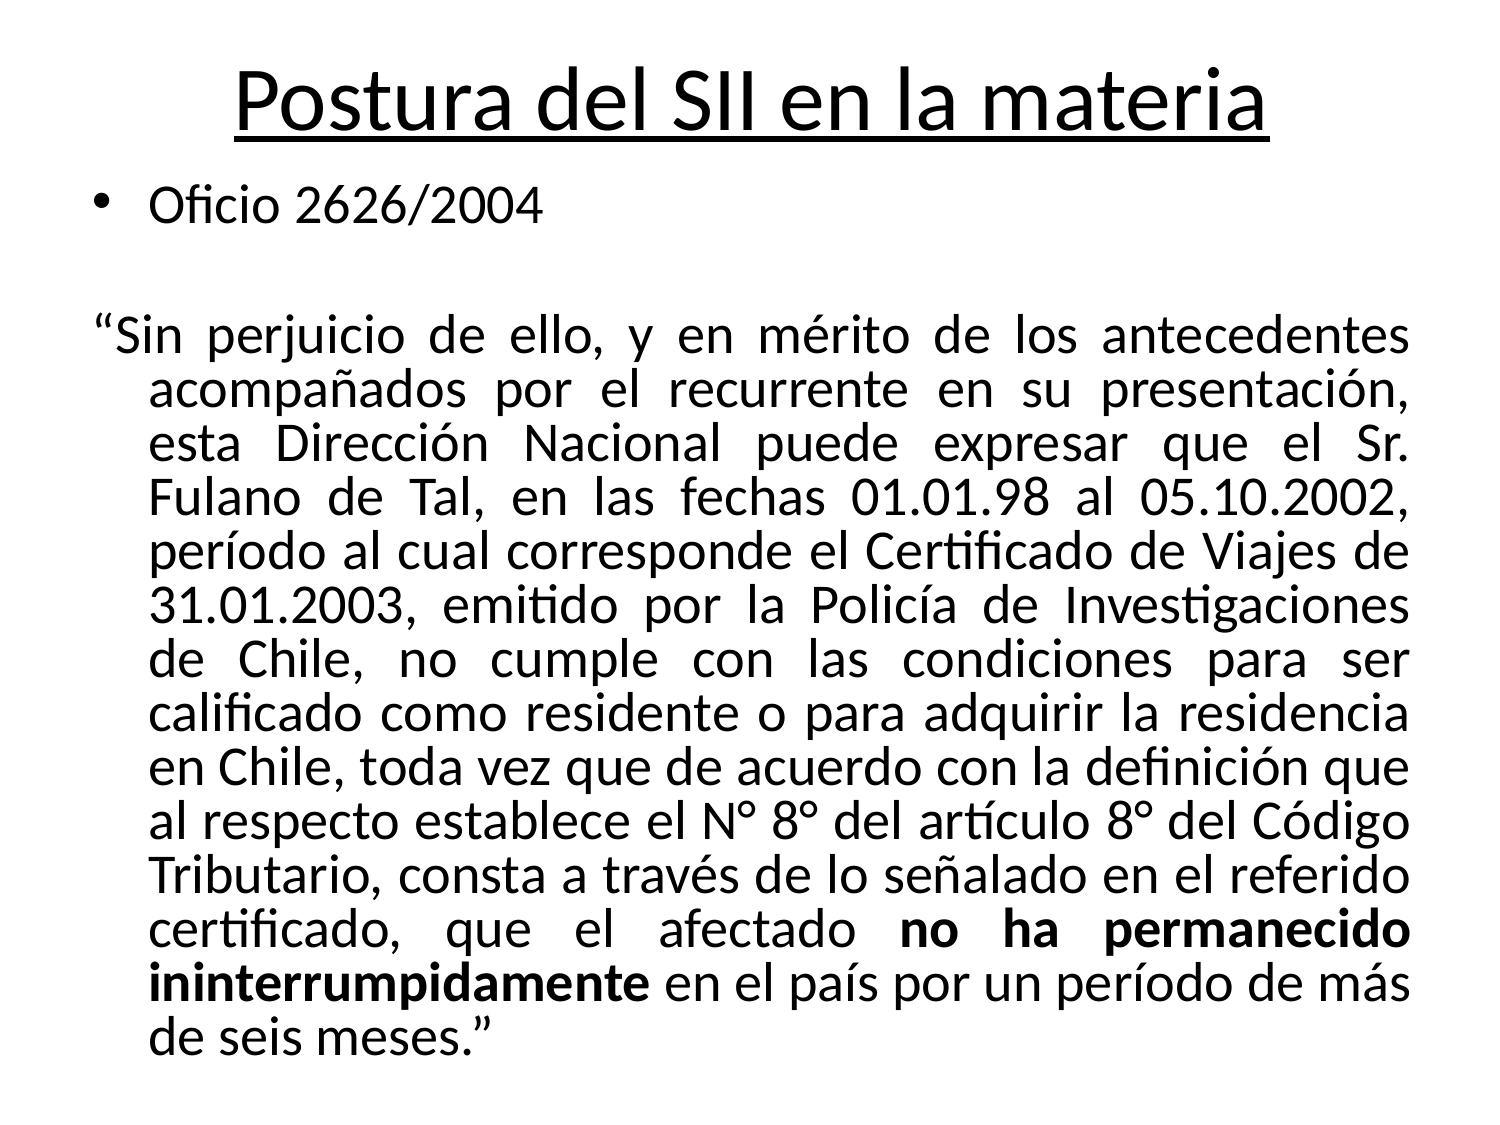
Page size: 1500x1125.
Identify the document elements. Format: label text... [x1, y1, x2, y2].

title Postura del SII en la materia [76, 0, 1428, 172]
list Oficio 2626/2004 “Sin perjuicio de ello, y en mérito de los antecedentes acompañados por el recurrente en su presentación, esta Dirección Nacional puede expresar que el Sr. Fulano de Tal, en las fechas 01.01.98 al 05.10.2002, período al cual corresponde el Certificado de Viajes de 31.01.2003, emitido por la Policía de Investigaciones de Chile, no cumple con las condiciones para ser calificado como residente o para adquirir la residencia en Chile, toda vez que de acuerdo con la definición que al respecto establece el N° 8° del artículo 8° del Código Tributario, consta a través de lo señalado en el referido certificado, que el afectado no ha permanecido ininterrumpidamente en el país por un período de más de seis meses.” [76, 172, 1428, 1125]
